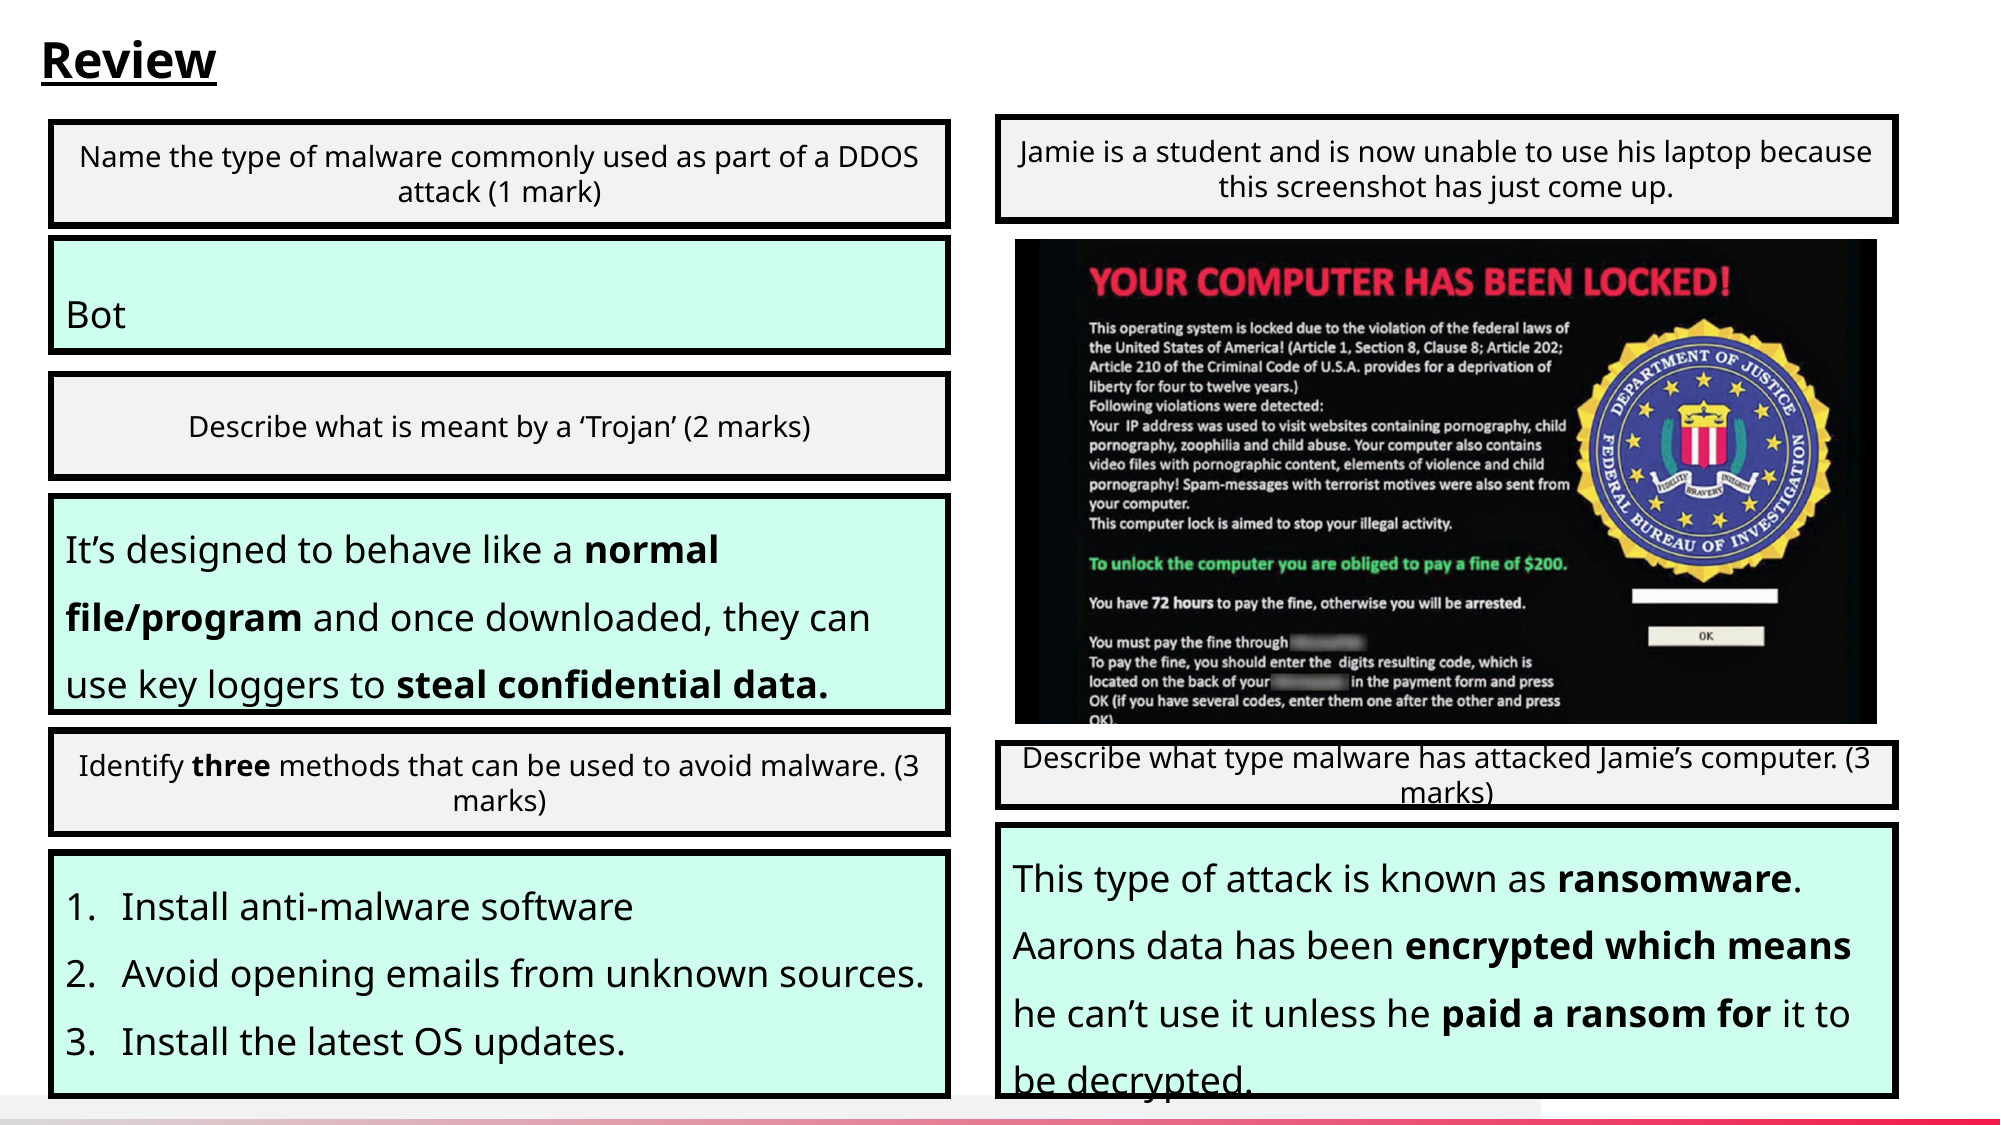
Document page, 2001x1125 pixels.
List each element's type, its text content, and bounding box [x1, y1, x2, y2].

text_box Bot [50, 237, 949, 352]
text_box Identify three methods that can be used to avoid malware. (3 marks) [50, 729, 949, 835]
picture [1015, 239, 1877, 724]
text_box Jamie is a student and is now unable to use his laptop because this screenshot has just come up. [997, 116, 1896, 222]
text_box Describe what type malware has attacked Jamie’s computer. (3 marks) [997, 742, 1896, 808]
text_box This type of attack is known as ransomware. Aarons data has been encrypted which means he can’t use it unless he paid a ransom for it to be decrypted. [997, 824, 1896, 1097]
text_box It’s designed to behave like a normal file/program and once downloaded, they can use key loggers to steal confidential data. [50, 495, 949, 713]
text_box Describe what is meant by a ‘Trojan’ (2 marks) [50, 373, 949, 479]
text_box Review [25, 21, 1643, 156]
text_box Install anti-malware software Avoid opening emails from unknown sources. Install the latest OS updates. [50, 851, 949, 1097]
text_box Name the type of malware commonly used as part of a DDOS attack (1 mark) [50, 121, 949, 227]
